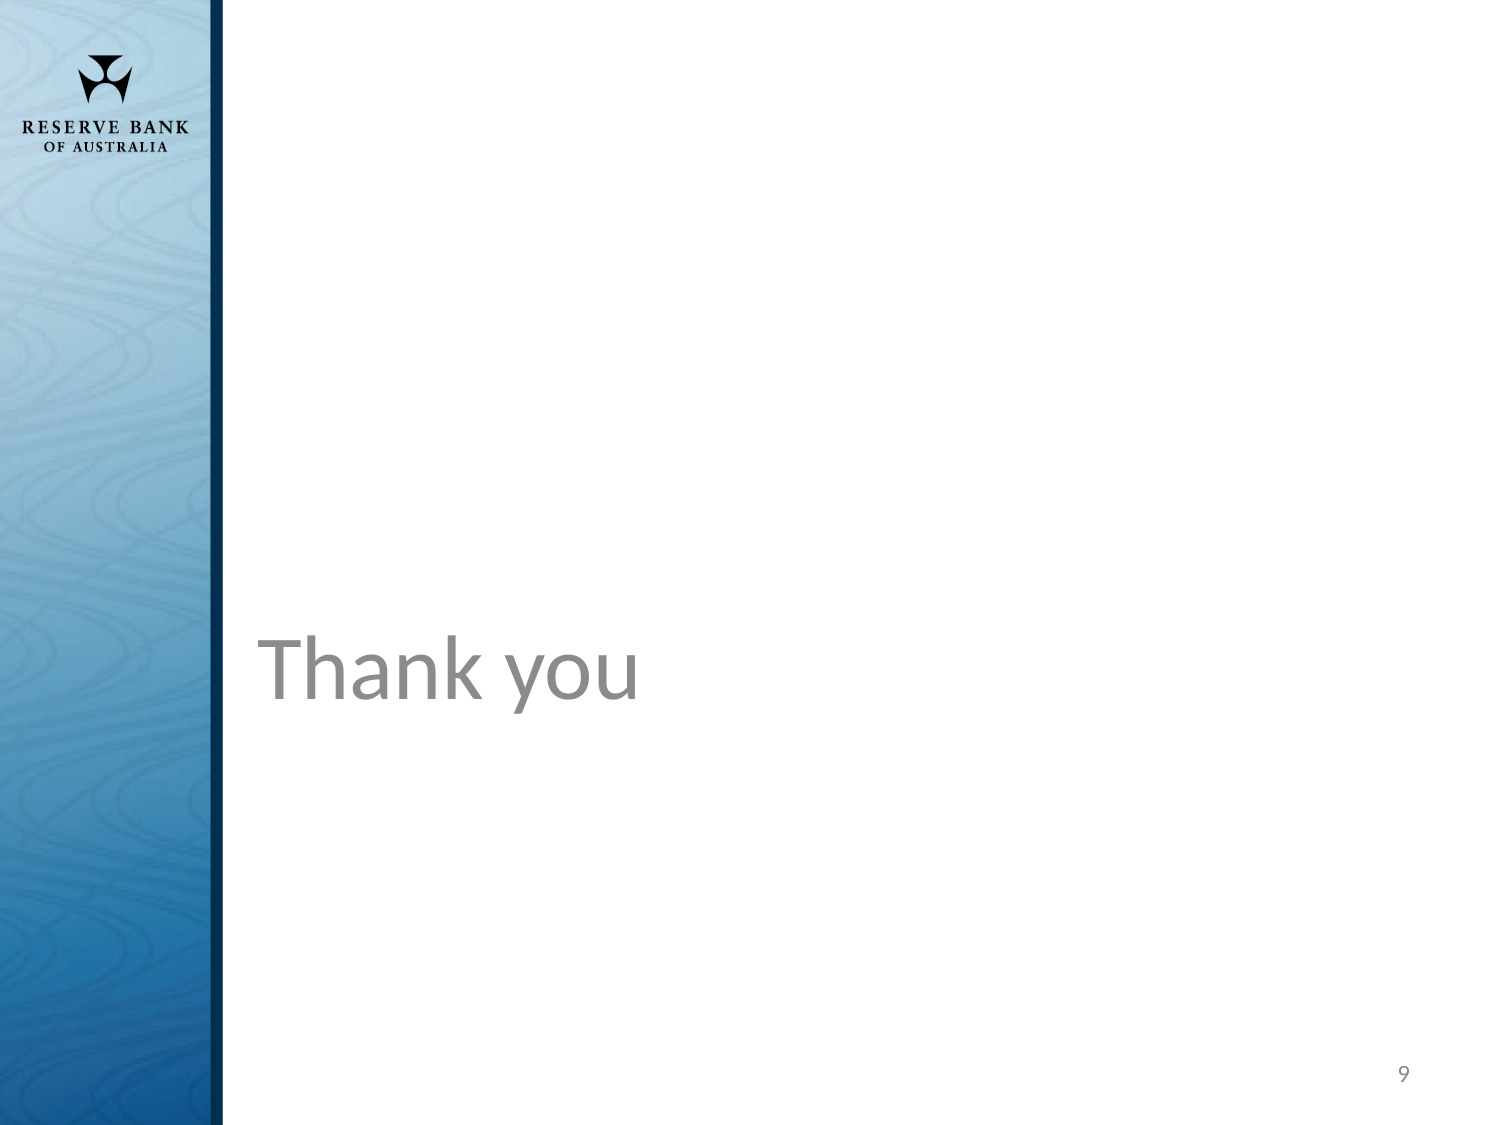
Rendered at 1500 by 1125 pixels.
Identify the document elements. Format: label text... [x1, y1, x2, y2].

picture [0, 0, 223, 1125]
slide_number 9 [1074, 1042, 1425, 1103]
list Thank you [242, 479, 1500, 726]
